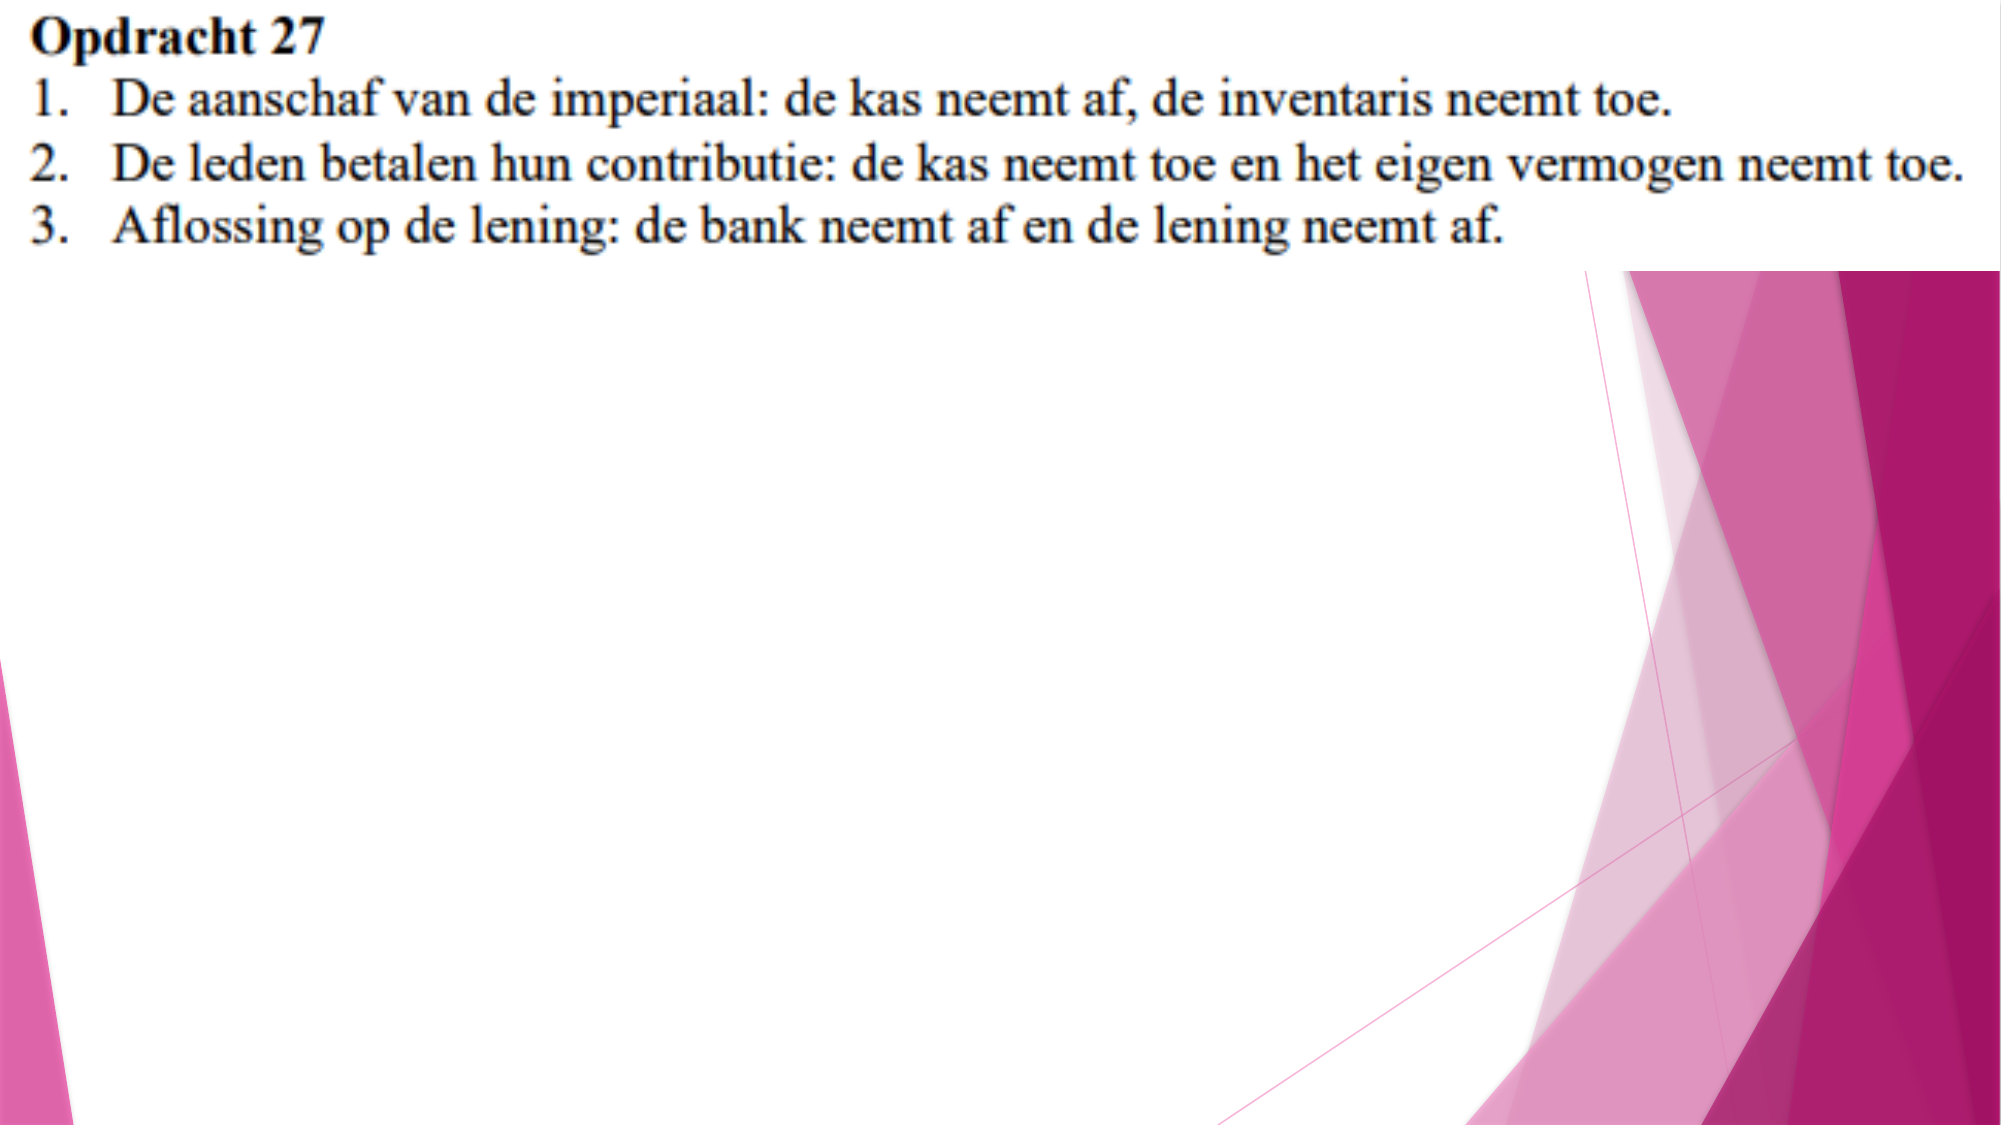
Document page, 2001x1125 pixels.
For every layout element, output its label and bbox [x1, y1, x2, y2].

picture [0, 0, 2000, 271]
